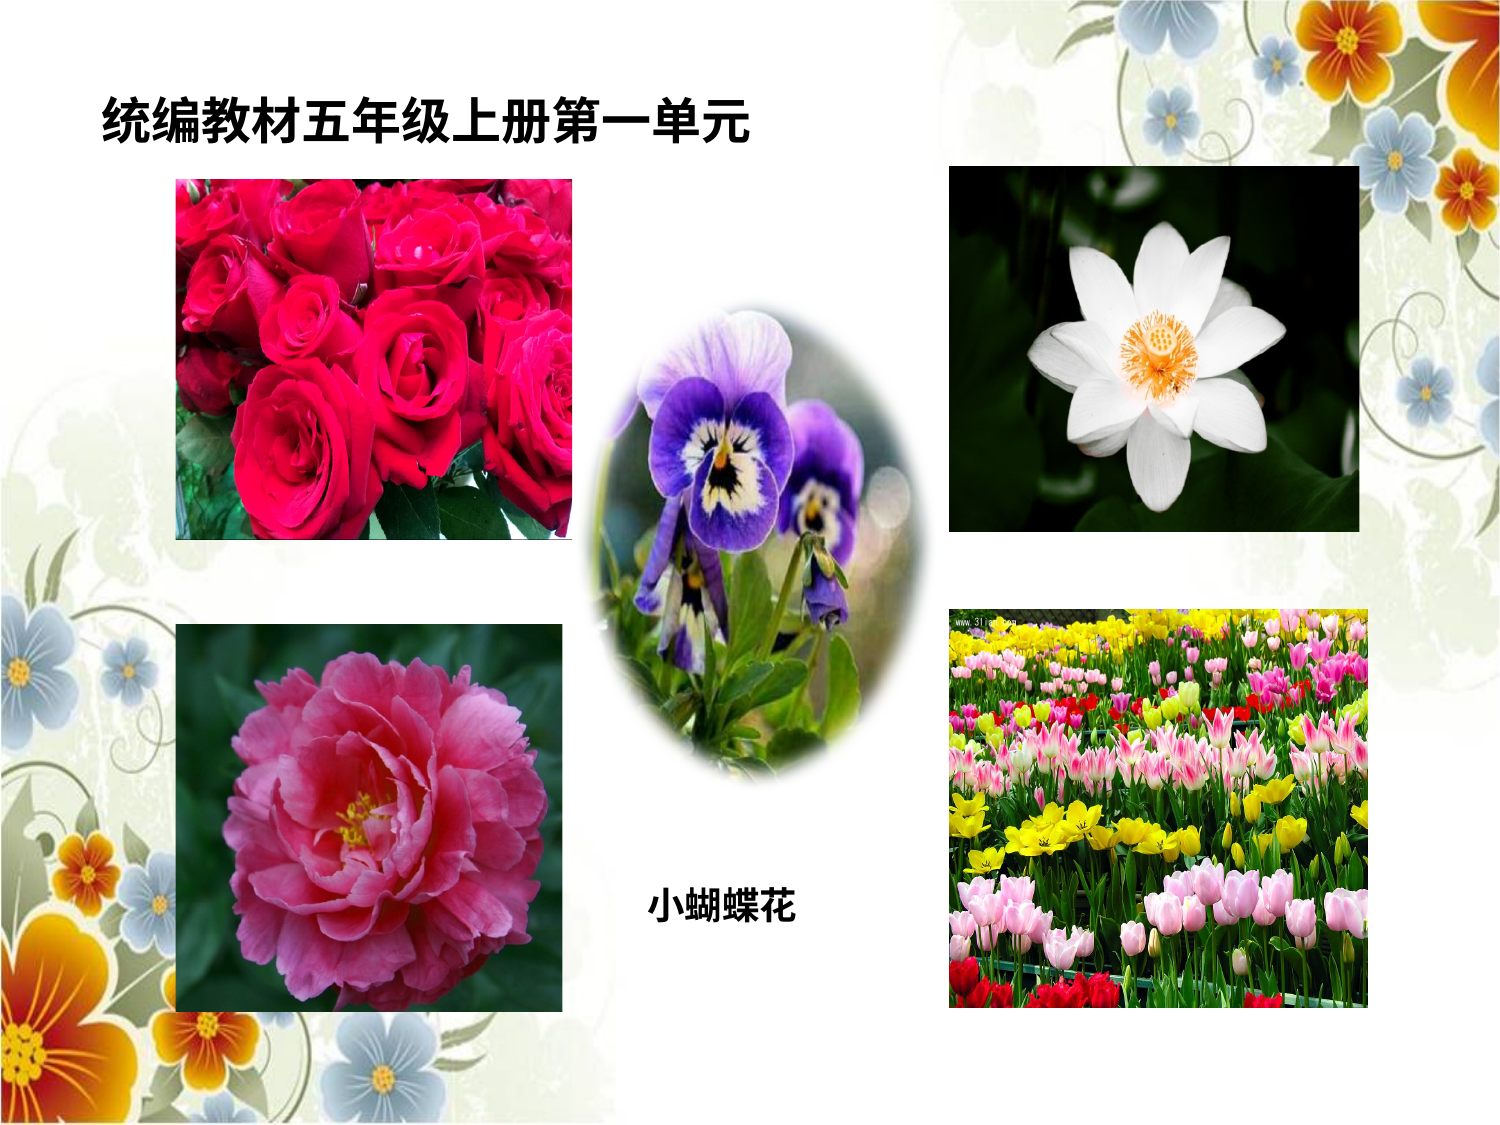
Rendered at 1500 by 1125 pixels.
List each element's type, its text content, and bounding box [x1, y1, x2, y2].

picture [0, 0, 1500, 1125]
text_box 统编教材五年级上册第一单元 [87, 81, 767, 157]
text_box 小蝴蝶花 [632, 874, 856, 935]
